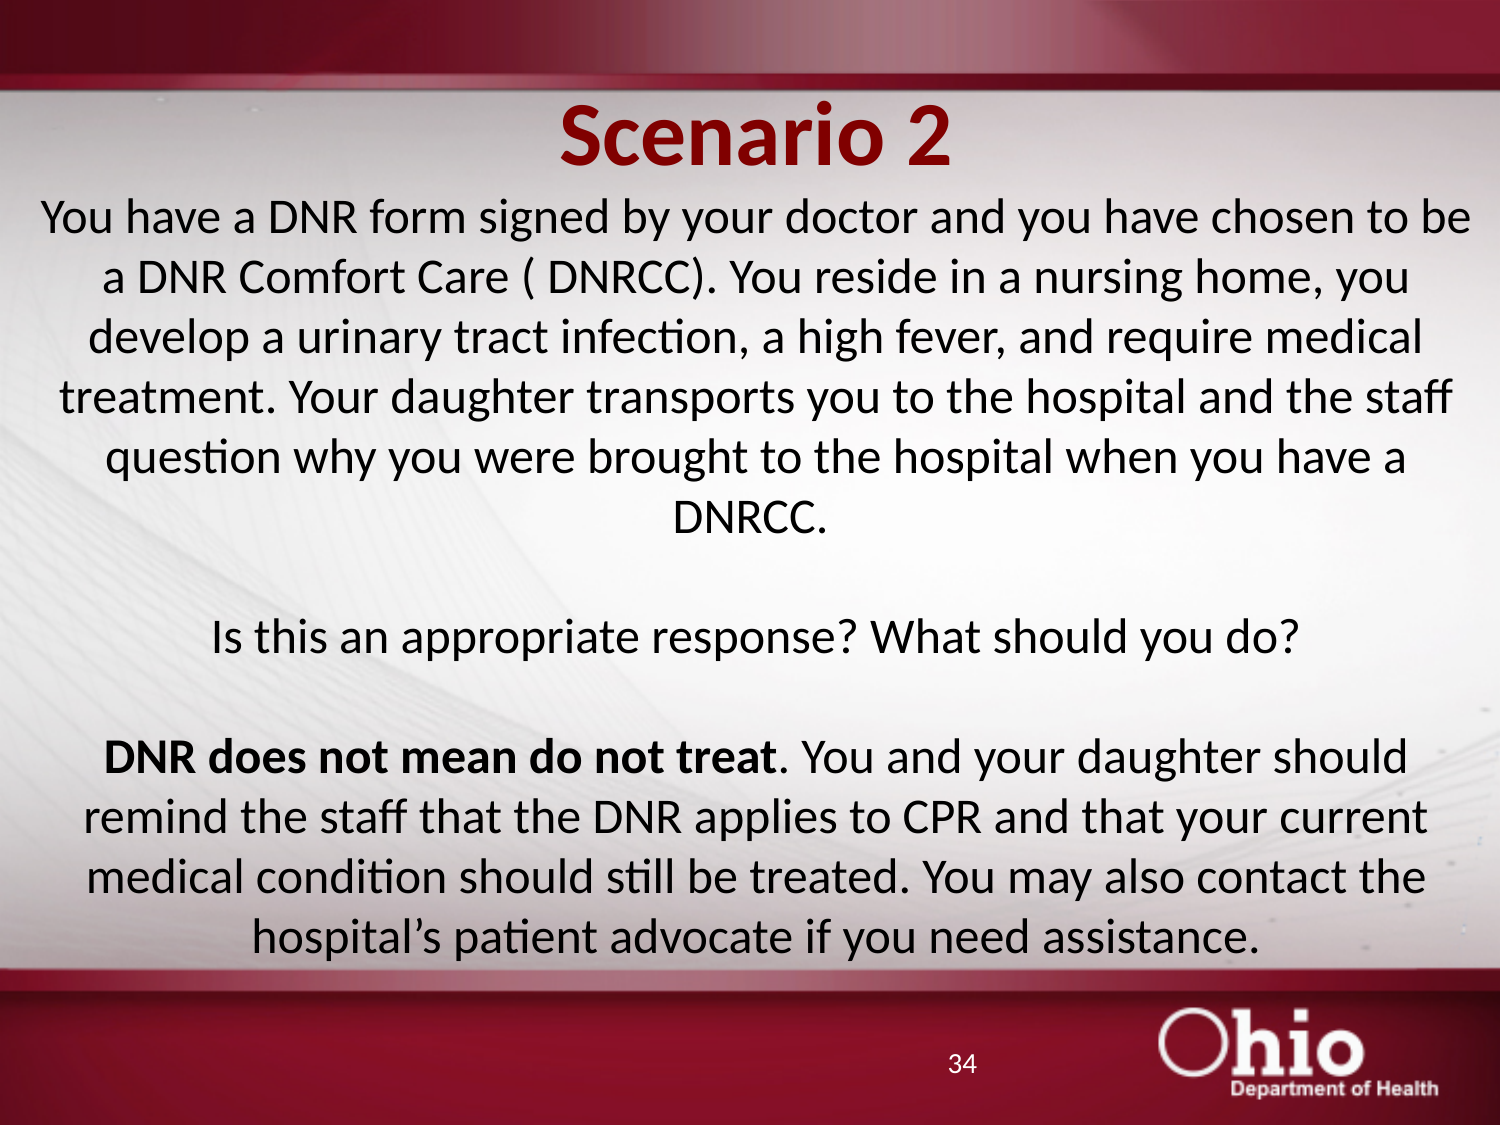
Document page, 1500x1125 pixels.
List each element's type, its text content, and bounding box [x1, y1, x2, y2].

title Scenario 2 You have a DNR form signed by your doctor and you have chosen to be a DNR Comfort Care ( DNRCC). You reside in a nursing home, you develop a urinary tract infection, a high fever, and require medical treatment. Your daughter transports you to the hospital and the staff question why you were brought to the hospital when you have a DNRCC. Is this an appropriate response? What should you do? DNR does not mean do not treat. You and your daughter should remind the staff that the DNR applies to CPR and that your current medical condition should still be treated. You may also contact the hospital’s patient advocate if you need assistance. [12, 75, 1500, 963]
picture [0, 0, 1500, 1125]
slide_number 34 [875, 1037, 1050, 1098]
